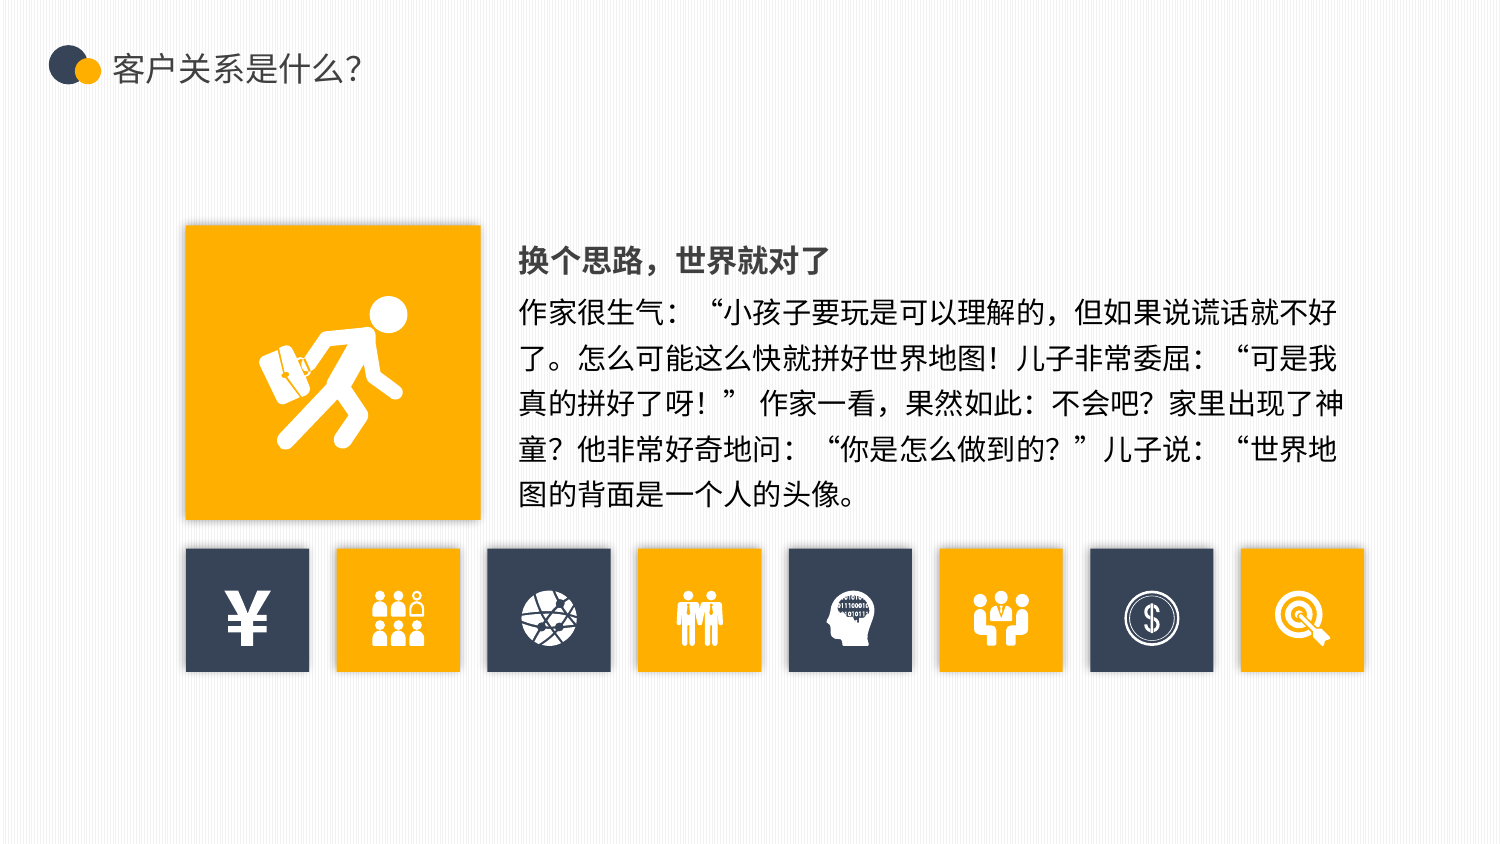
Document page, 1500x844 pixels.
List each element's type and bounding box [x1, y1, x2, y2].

text_box [185, 225, 481, 521]
text_box [504, 234, 1375, 522]
text_box [186, 548, 1365, 672]
